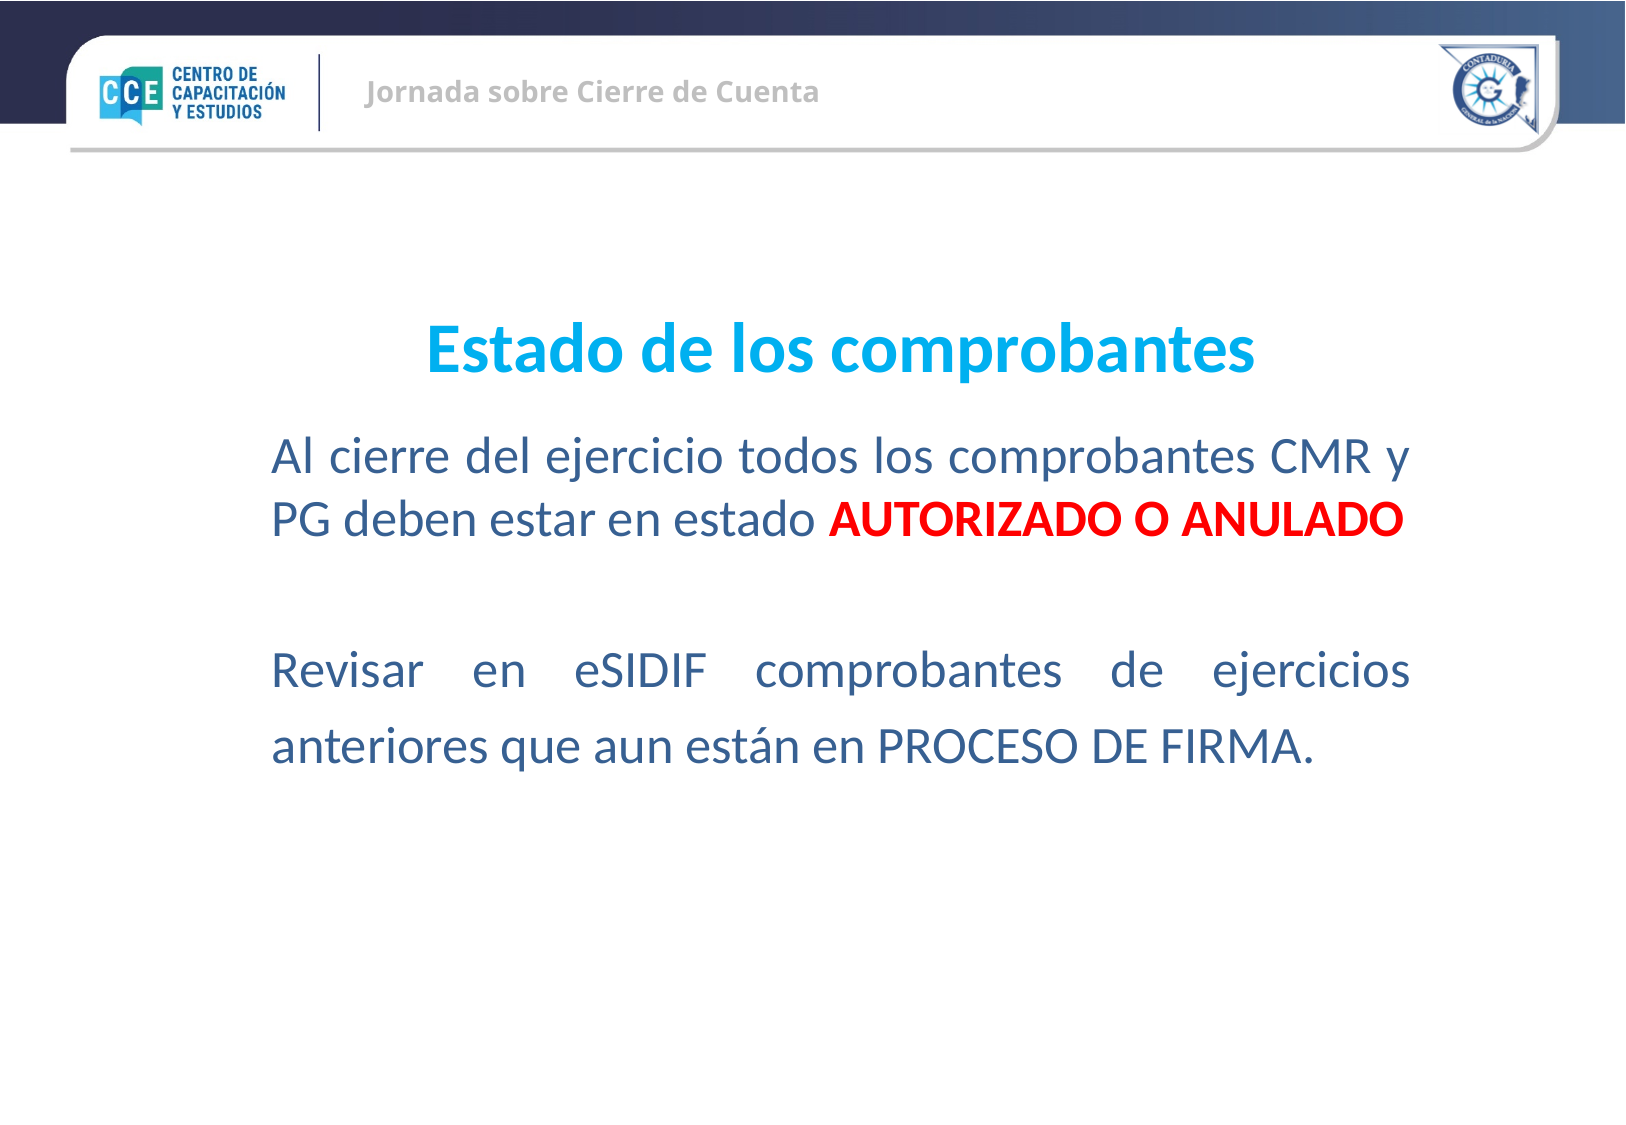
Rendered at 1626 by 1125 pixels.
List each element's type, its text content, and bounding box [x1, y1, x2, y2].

picture [0, 1, 1625, 156]
text_box Estado de los comprobantes Al cierre del ejercicio todos los comprobantes CMR y PG deben estar en estado AUTORIZADO O ANULADO Revisar en eSIDIF comprobantes de ejercicios anteriores que aun están en PROCESO DE FIRMA. [257, 278, 1427, 838]
